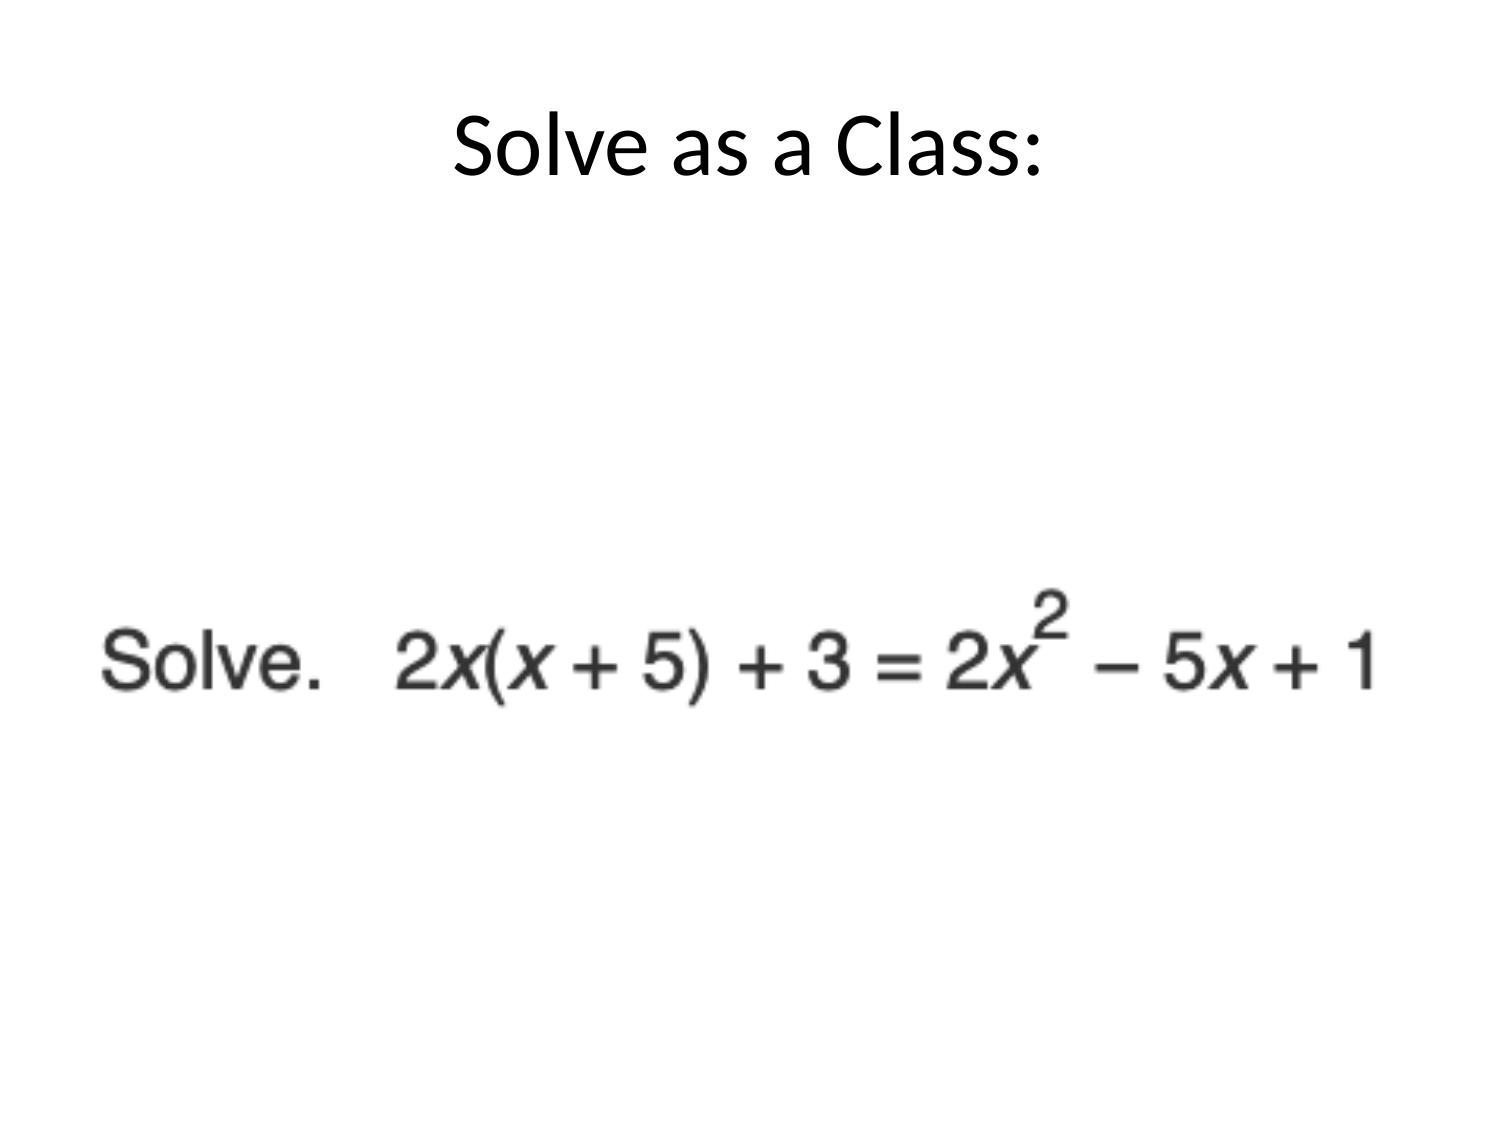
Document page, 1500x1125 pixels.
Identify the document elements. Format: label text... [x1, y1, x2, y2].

title Solve as a Class: [75, 45, 1425, 233]
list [74, 262, 1426, 1006]
